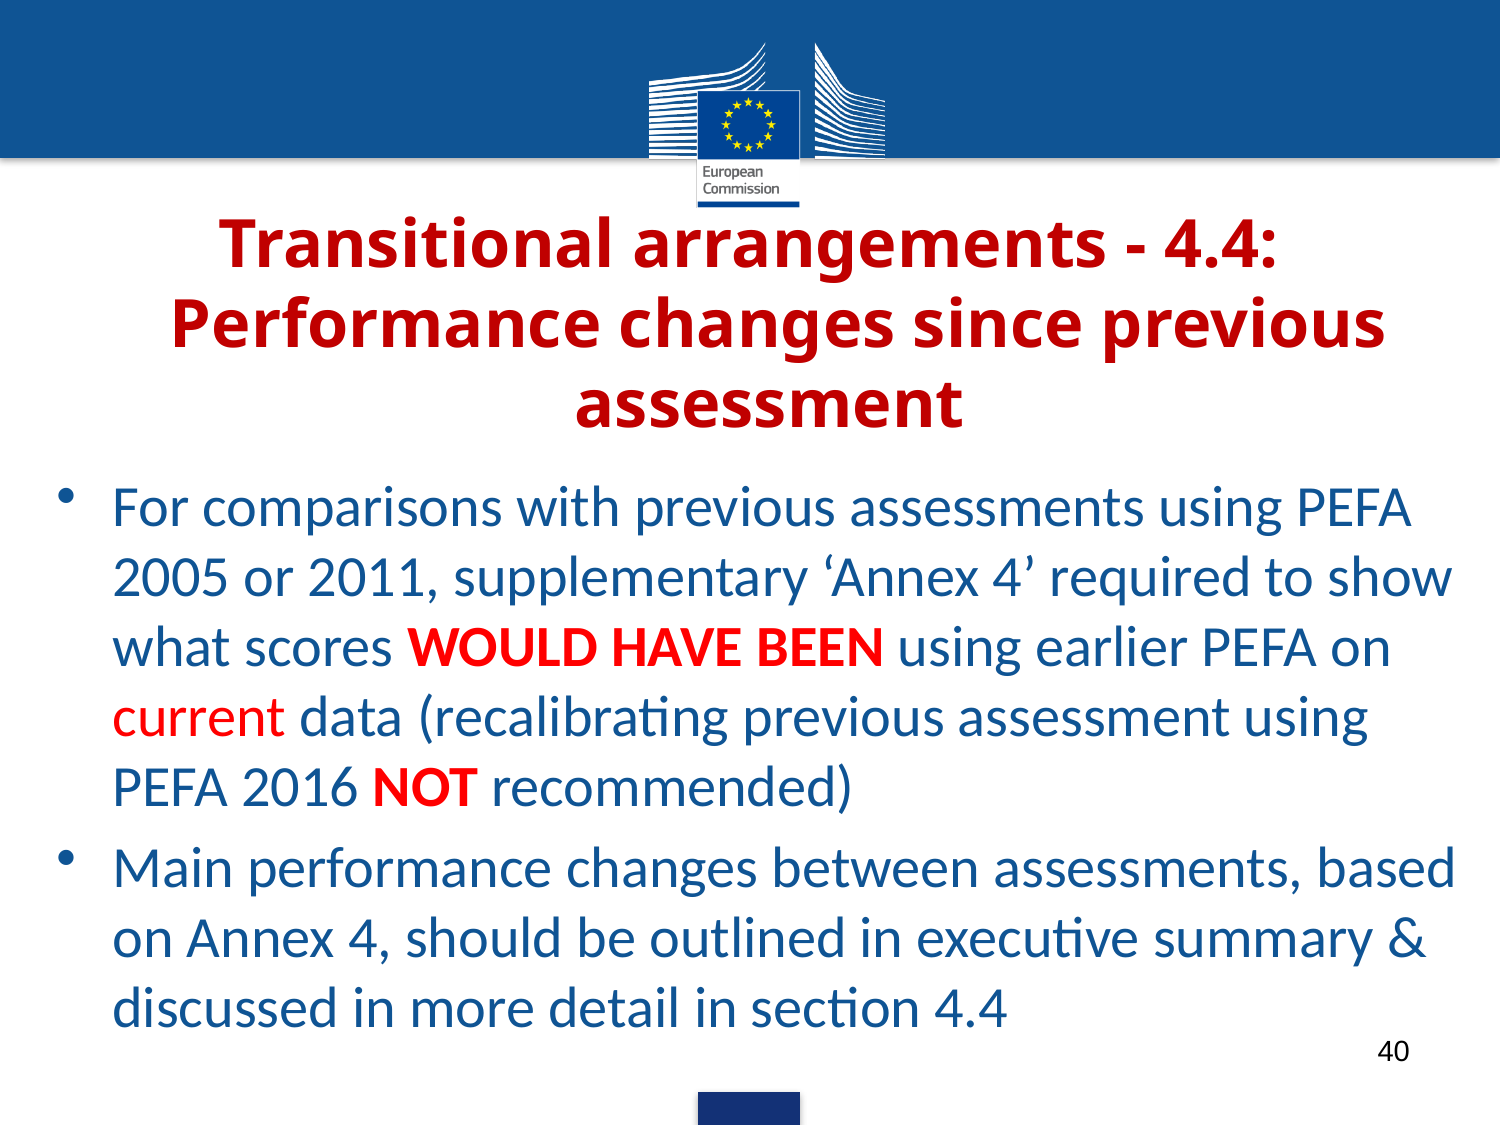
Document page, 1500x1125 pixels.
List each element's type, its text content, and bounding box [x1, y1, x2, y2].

picture [649, 42, 885, 208]
list For comparisons with previous assessments using PEFA 2005 or 2011, supplementary ‘Annex 4’ required to show what scores WOULD HAVE BEEN using earlier PEFA on current data (recalibrating previous assessment using PEFA 2016 NOT recommended) Main performance changes between assessments, based on Annex 4, should be outlined in executive summary & discussed in more detail in section 4.4 [41, 460, 1500, 1125]
title Transitional arrangements - 4.4: Performance changes since previous assessment [0, 243, 1500, 398]
slide_number 40 [1074, 1024, 1426, 1103]
